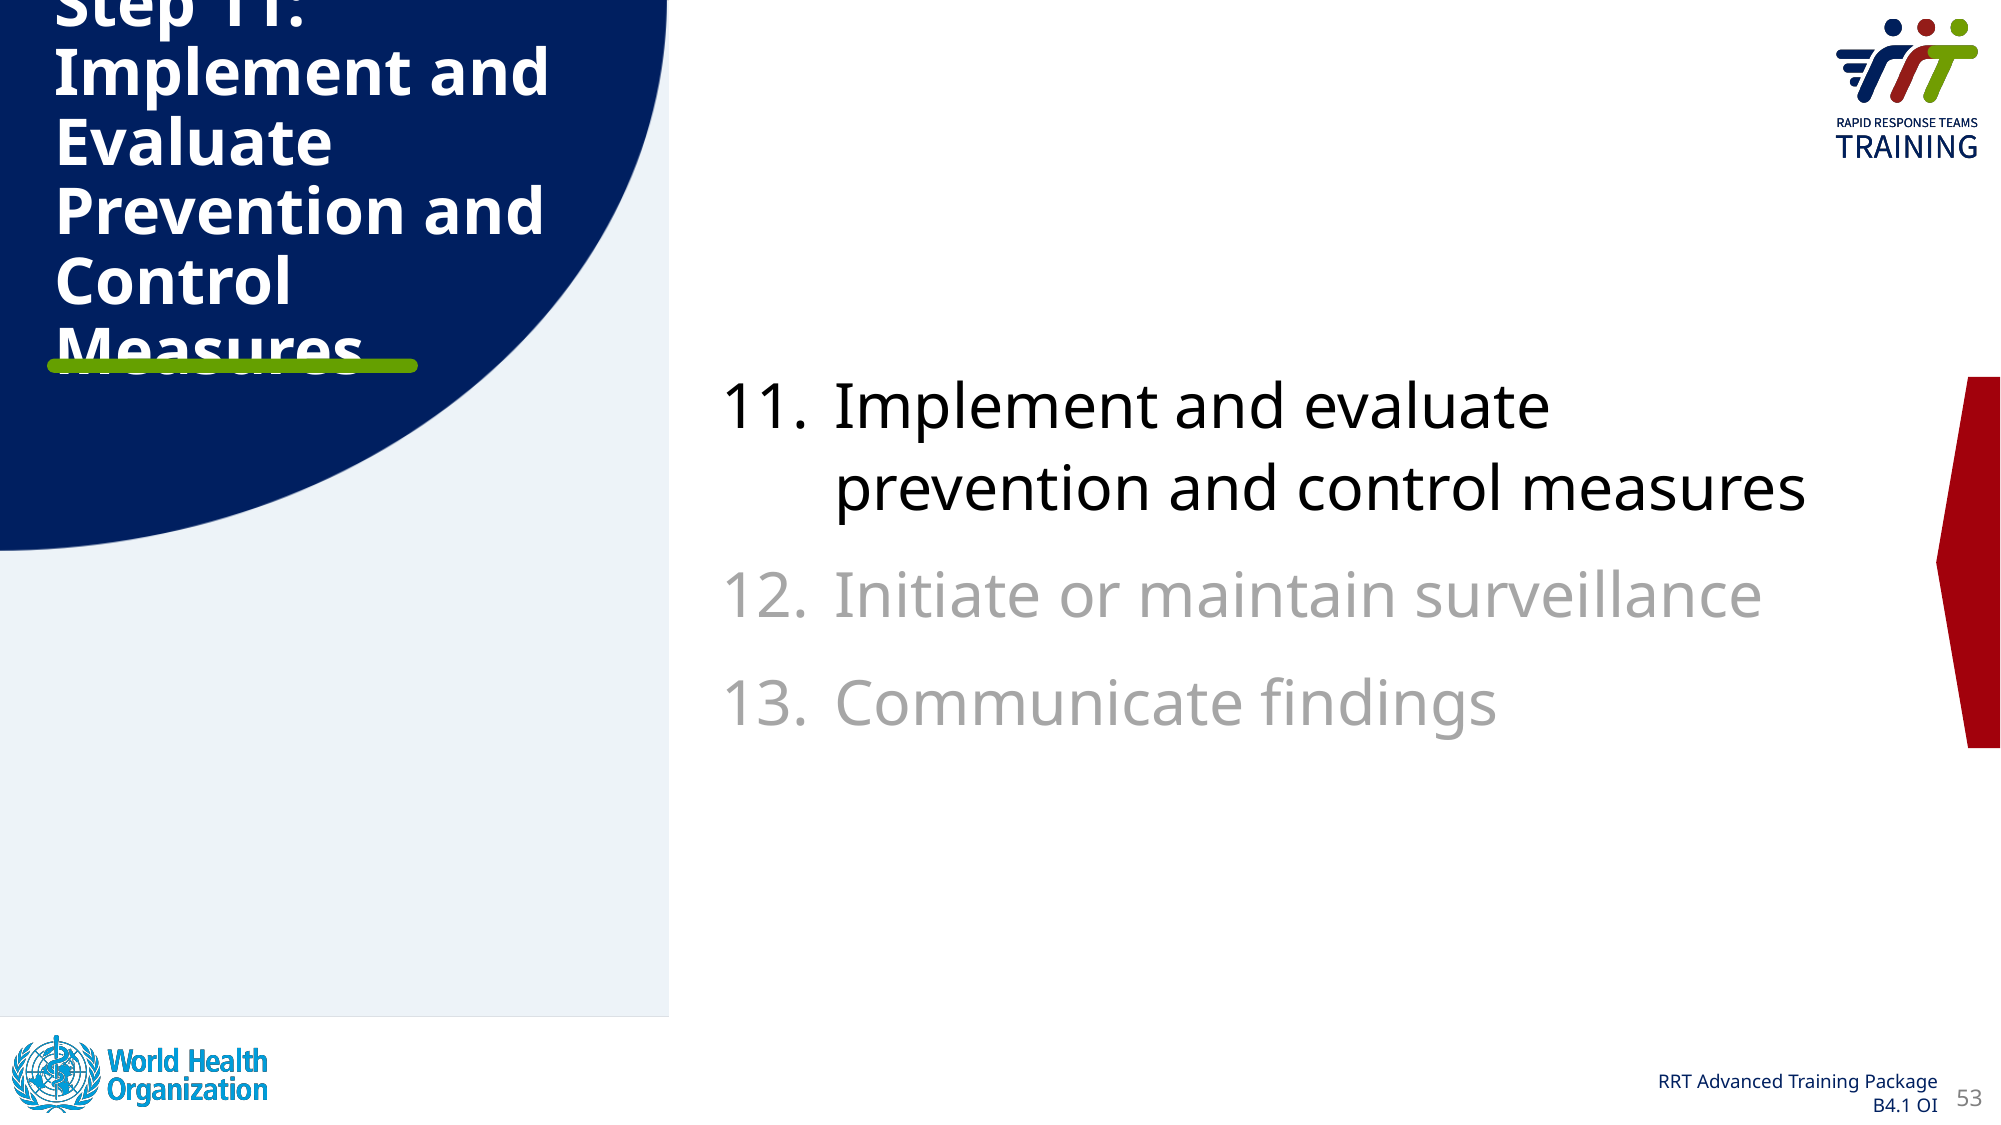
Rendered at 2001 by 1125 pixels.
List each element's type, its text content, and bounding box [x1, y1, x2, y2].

picture [12, 1083, 48, 1113]
picture [30, 1083, 37, 1091]
picture [46, 1056, 54, 1062]
title Step 11: Implement and Evaluate Prevention and Control Measures [46, 0, 570, 392]
picture [34, 1054, 43, 1078]
picture [59, 1035, 267, 1113]
text_box [46, 358, 418, 373]
picture [0, 0, 669, 1018]
picture [24, 1054, 36, 1087]
picture [71, 1053, 90, 1091]
picture [1835, 19, 1978, 167]
picture [40, 1062, 47, 1070]
text_box Implement and evaluate prevention and control measures Initiate or maintain surveillance Communicate findings [713, 350, 1894, 774]
picture [22, 1062, 26, 1077]
picture [50, 1108, 62, 1113]
picture [36, 1088, 78, 1105]
picture [12, 1035, 54, 1068]
